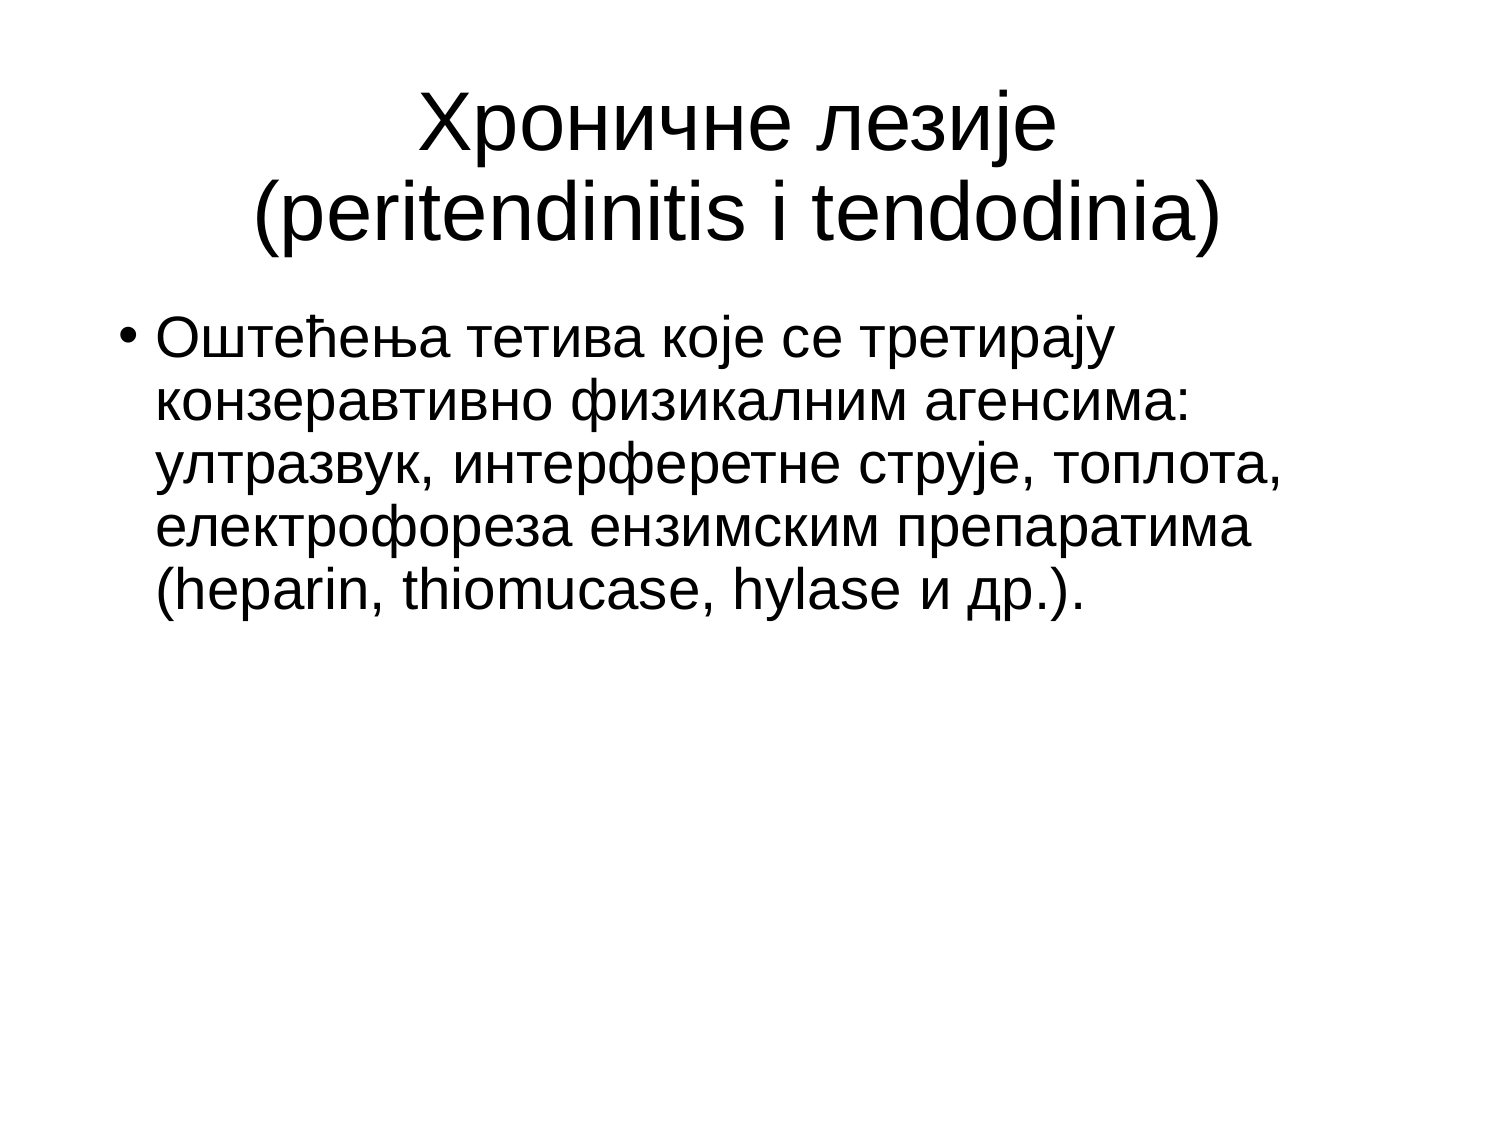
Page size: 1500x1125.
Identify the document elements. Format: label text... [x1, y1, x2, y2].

list Оштећења тетива које се третирају конзеравтивно физикалним агенсима: ултразвук, интерферетне струје, топлота, електрофореза ензимским препаратима (heparin, thiomucase, hylase и др.). [103, 299, 1397, 1014]
title Хроничне лезије (peritendinitis i tendodinia) [103, 59, 1397, 278]
